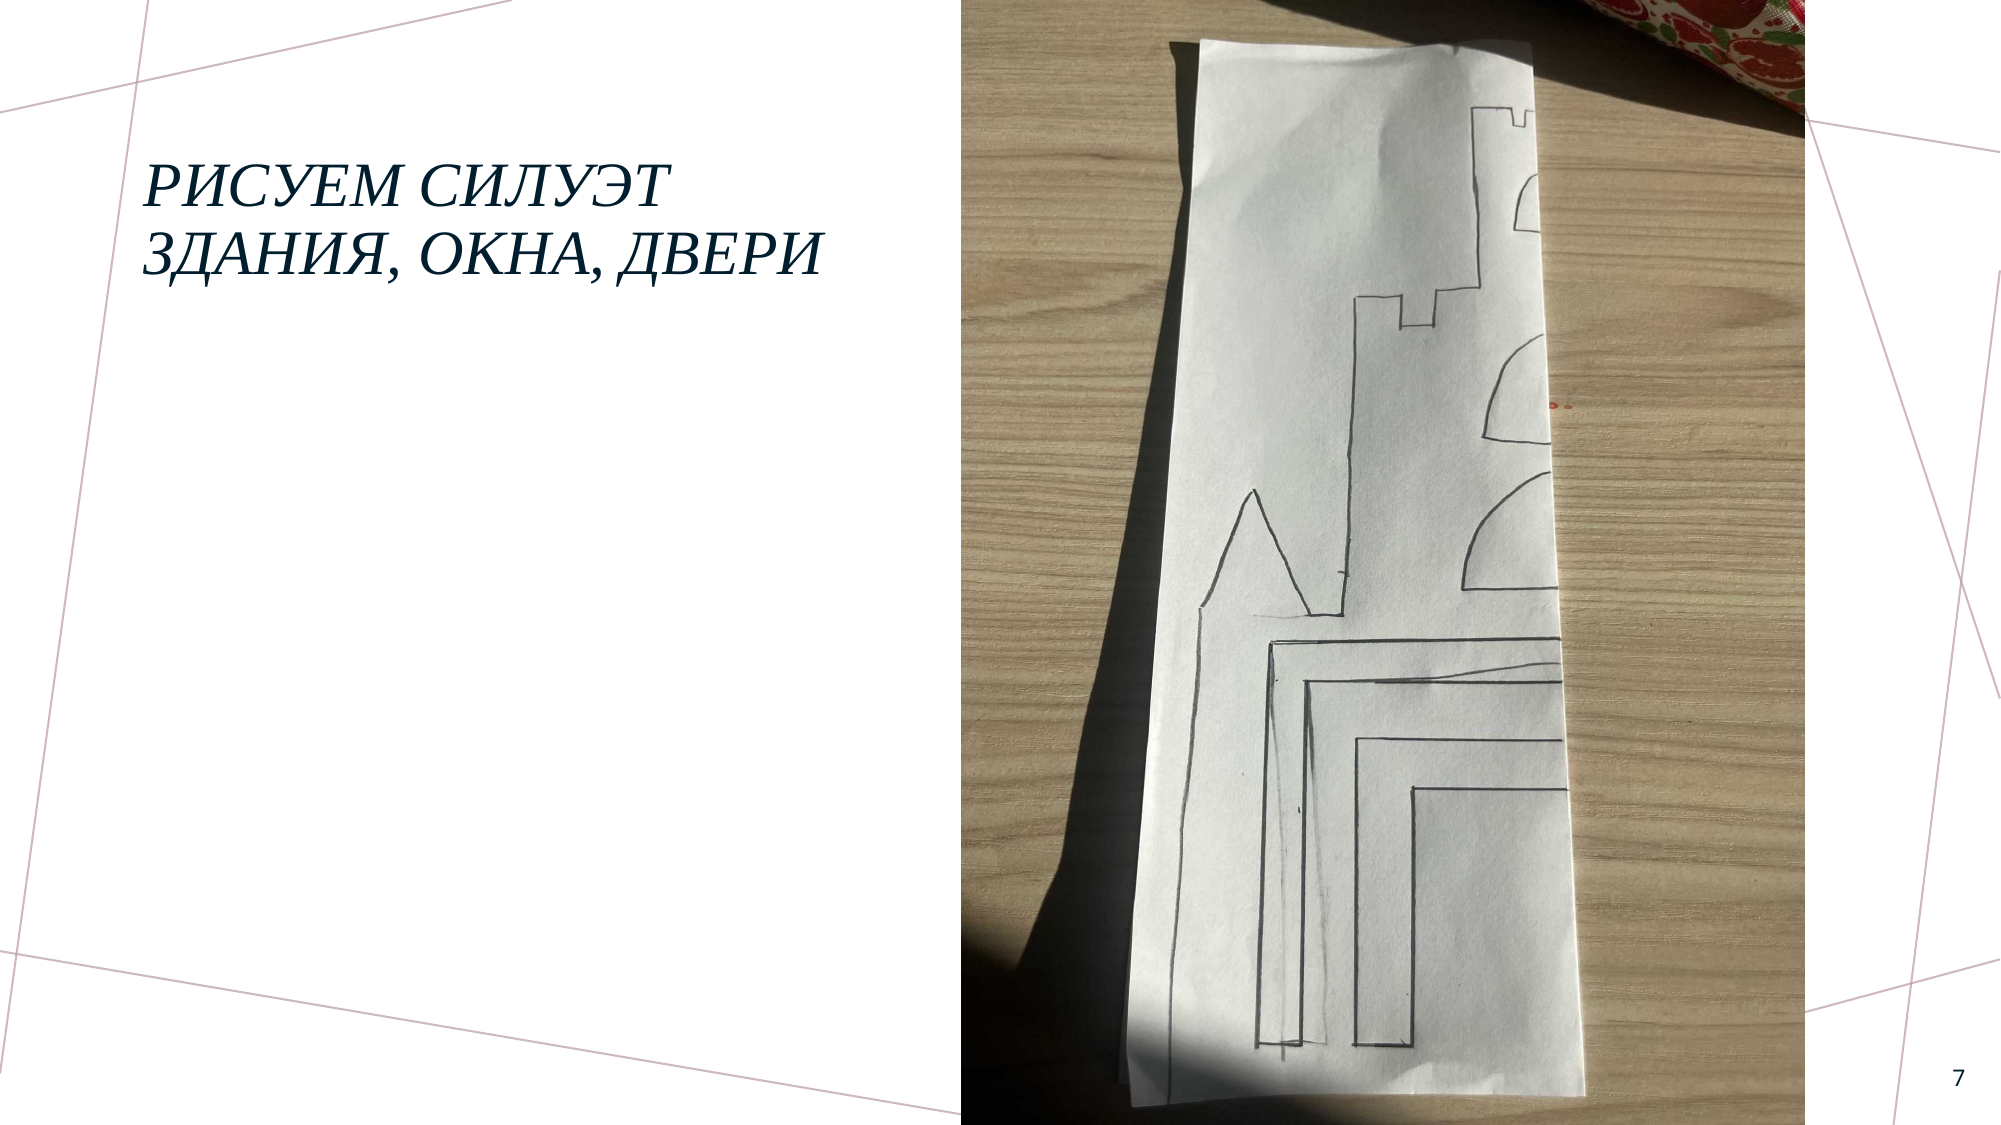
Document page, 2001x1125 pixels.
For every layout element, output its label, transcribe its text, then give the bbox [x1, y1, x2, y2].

title Рисуем силуэт здания, окна, Двери [128, 111, 852, 329]
picture [960, 0, 1805, 1125]
slide_number 7 [1903, 1049, 1981, 1110]
